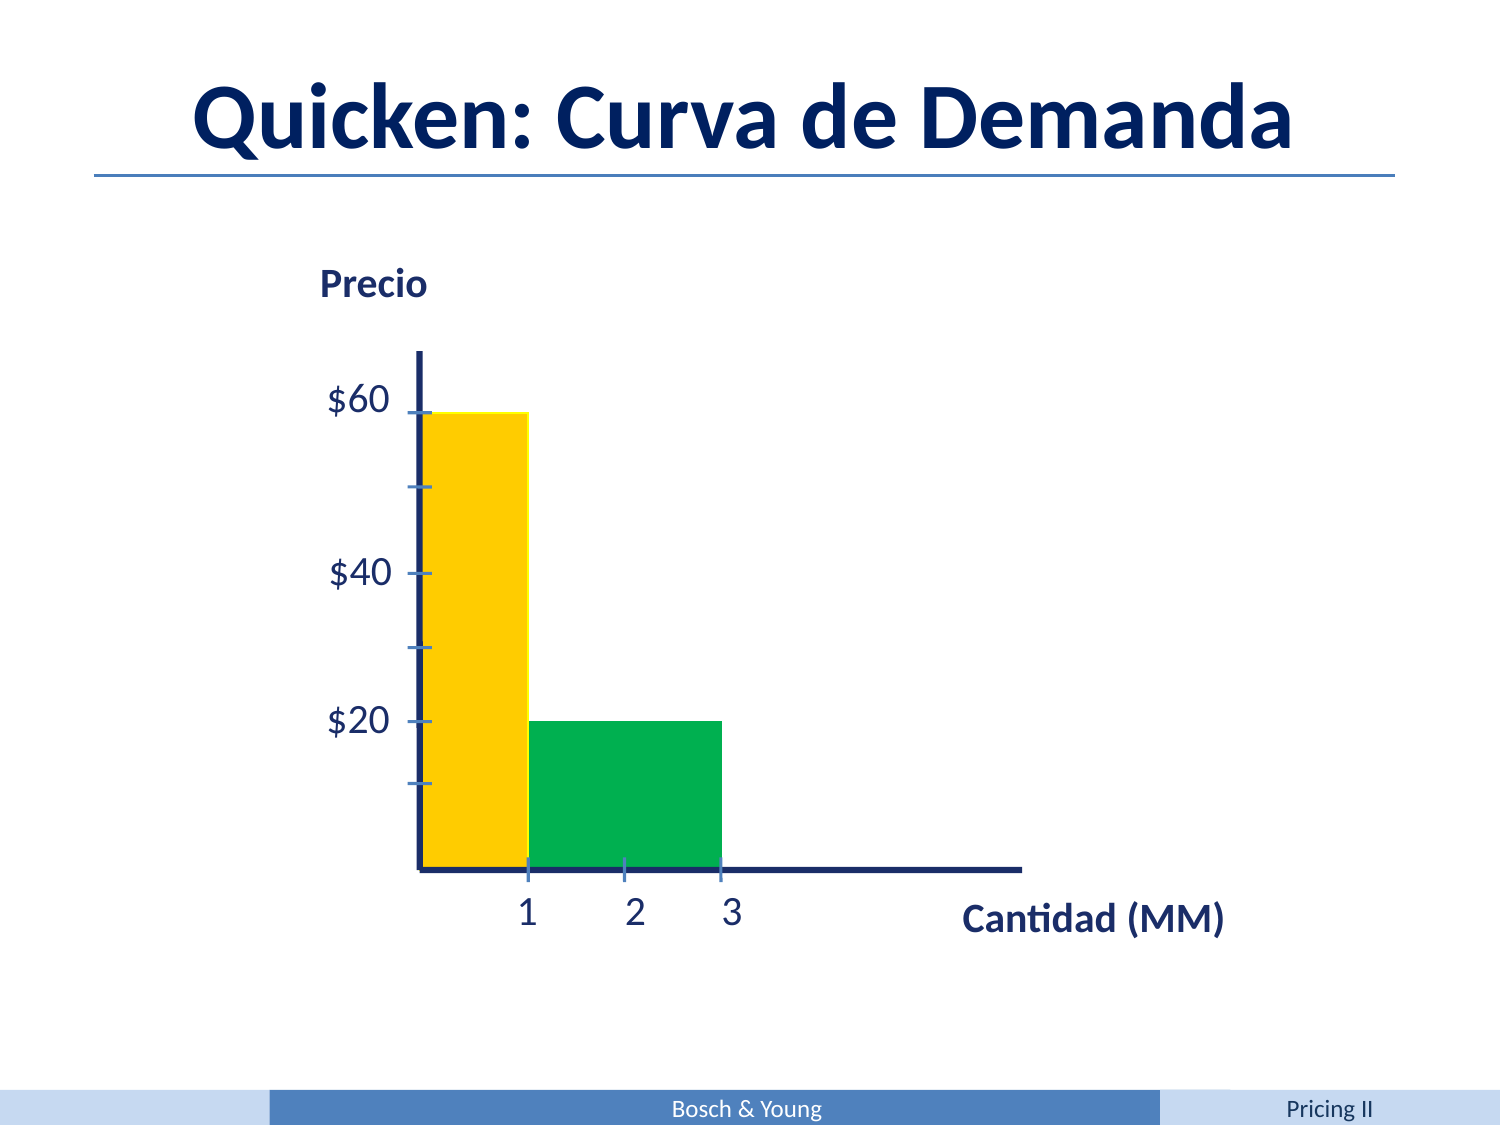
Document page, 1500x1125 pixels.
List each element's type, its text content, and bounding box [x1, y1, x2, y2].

text_box Pricing II [1158, 1088, 1500, 1125]
text_box [529, 721, 721, 870]
text_box Cantidad (MM) [947, 883, 1241, 949]
text_box [0, 1088, 272, 1125]
text_box 3 [706, 876, 758, 942]
text_box Precio [305, 248, 443, 364]
text_box $40 [313, 536, 478, 602]
text_box $60 [311, 363, 406, 428]
text_box 2 [610, 876, 662, 942]
text_box Quicken: Curva de Demanda [58, 46, 1430, 175]
text_box [420, 412, 529, 870]
text_box 1 [501, 876, 553, 942]
text_box $20 [311, 684, 406, 750]
text_box Bosch & Young [272, 1088, 1158, 1125]
